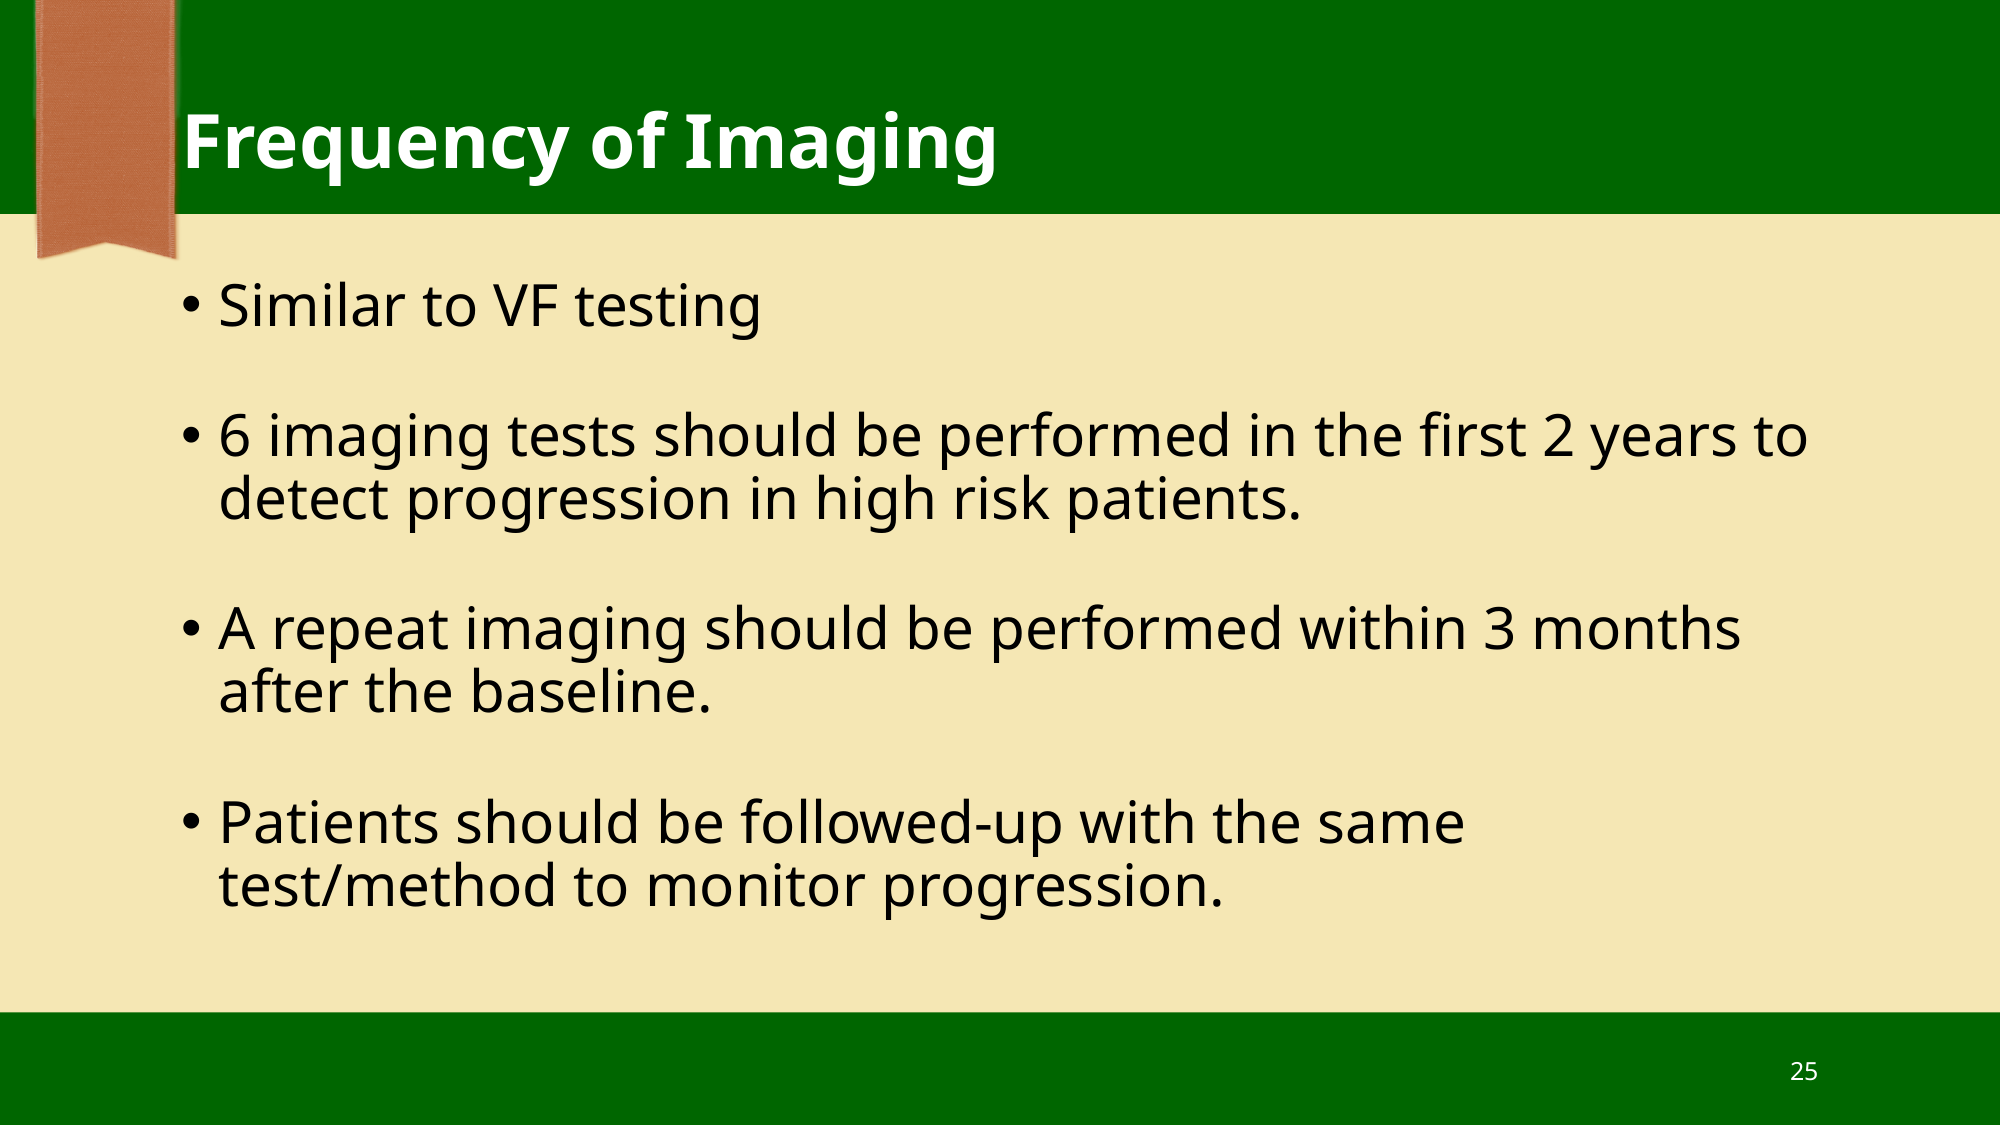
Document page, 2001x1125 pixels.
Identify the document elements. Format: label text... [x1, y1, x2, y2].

list Similar to VF testing 6 imaging tests should be performed in the first 2 years to detect progression in high risk patients. A repeat imaging should be performed within 3 months after the baseline. Patients should be followed-up with the same test/method to monitor progression. [181, 268, 1819, 1009]
slide_number 25 [1518, 1042, 1819, 1103]
title Frequency of Imaging [181, 12, 1819, 193]
